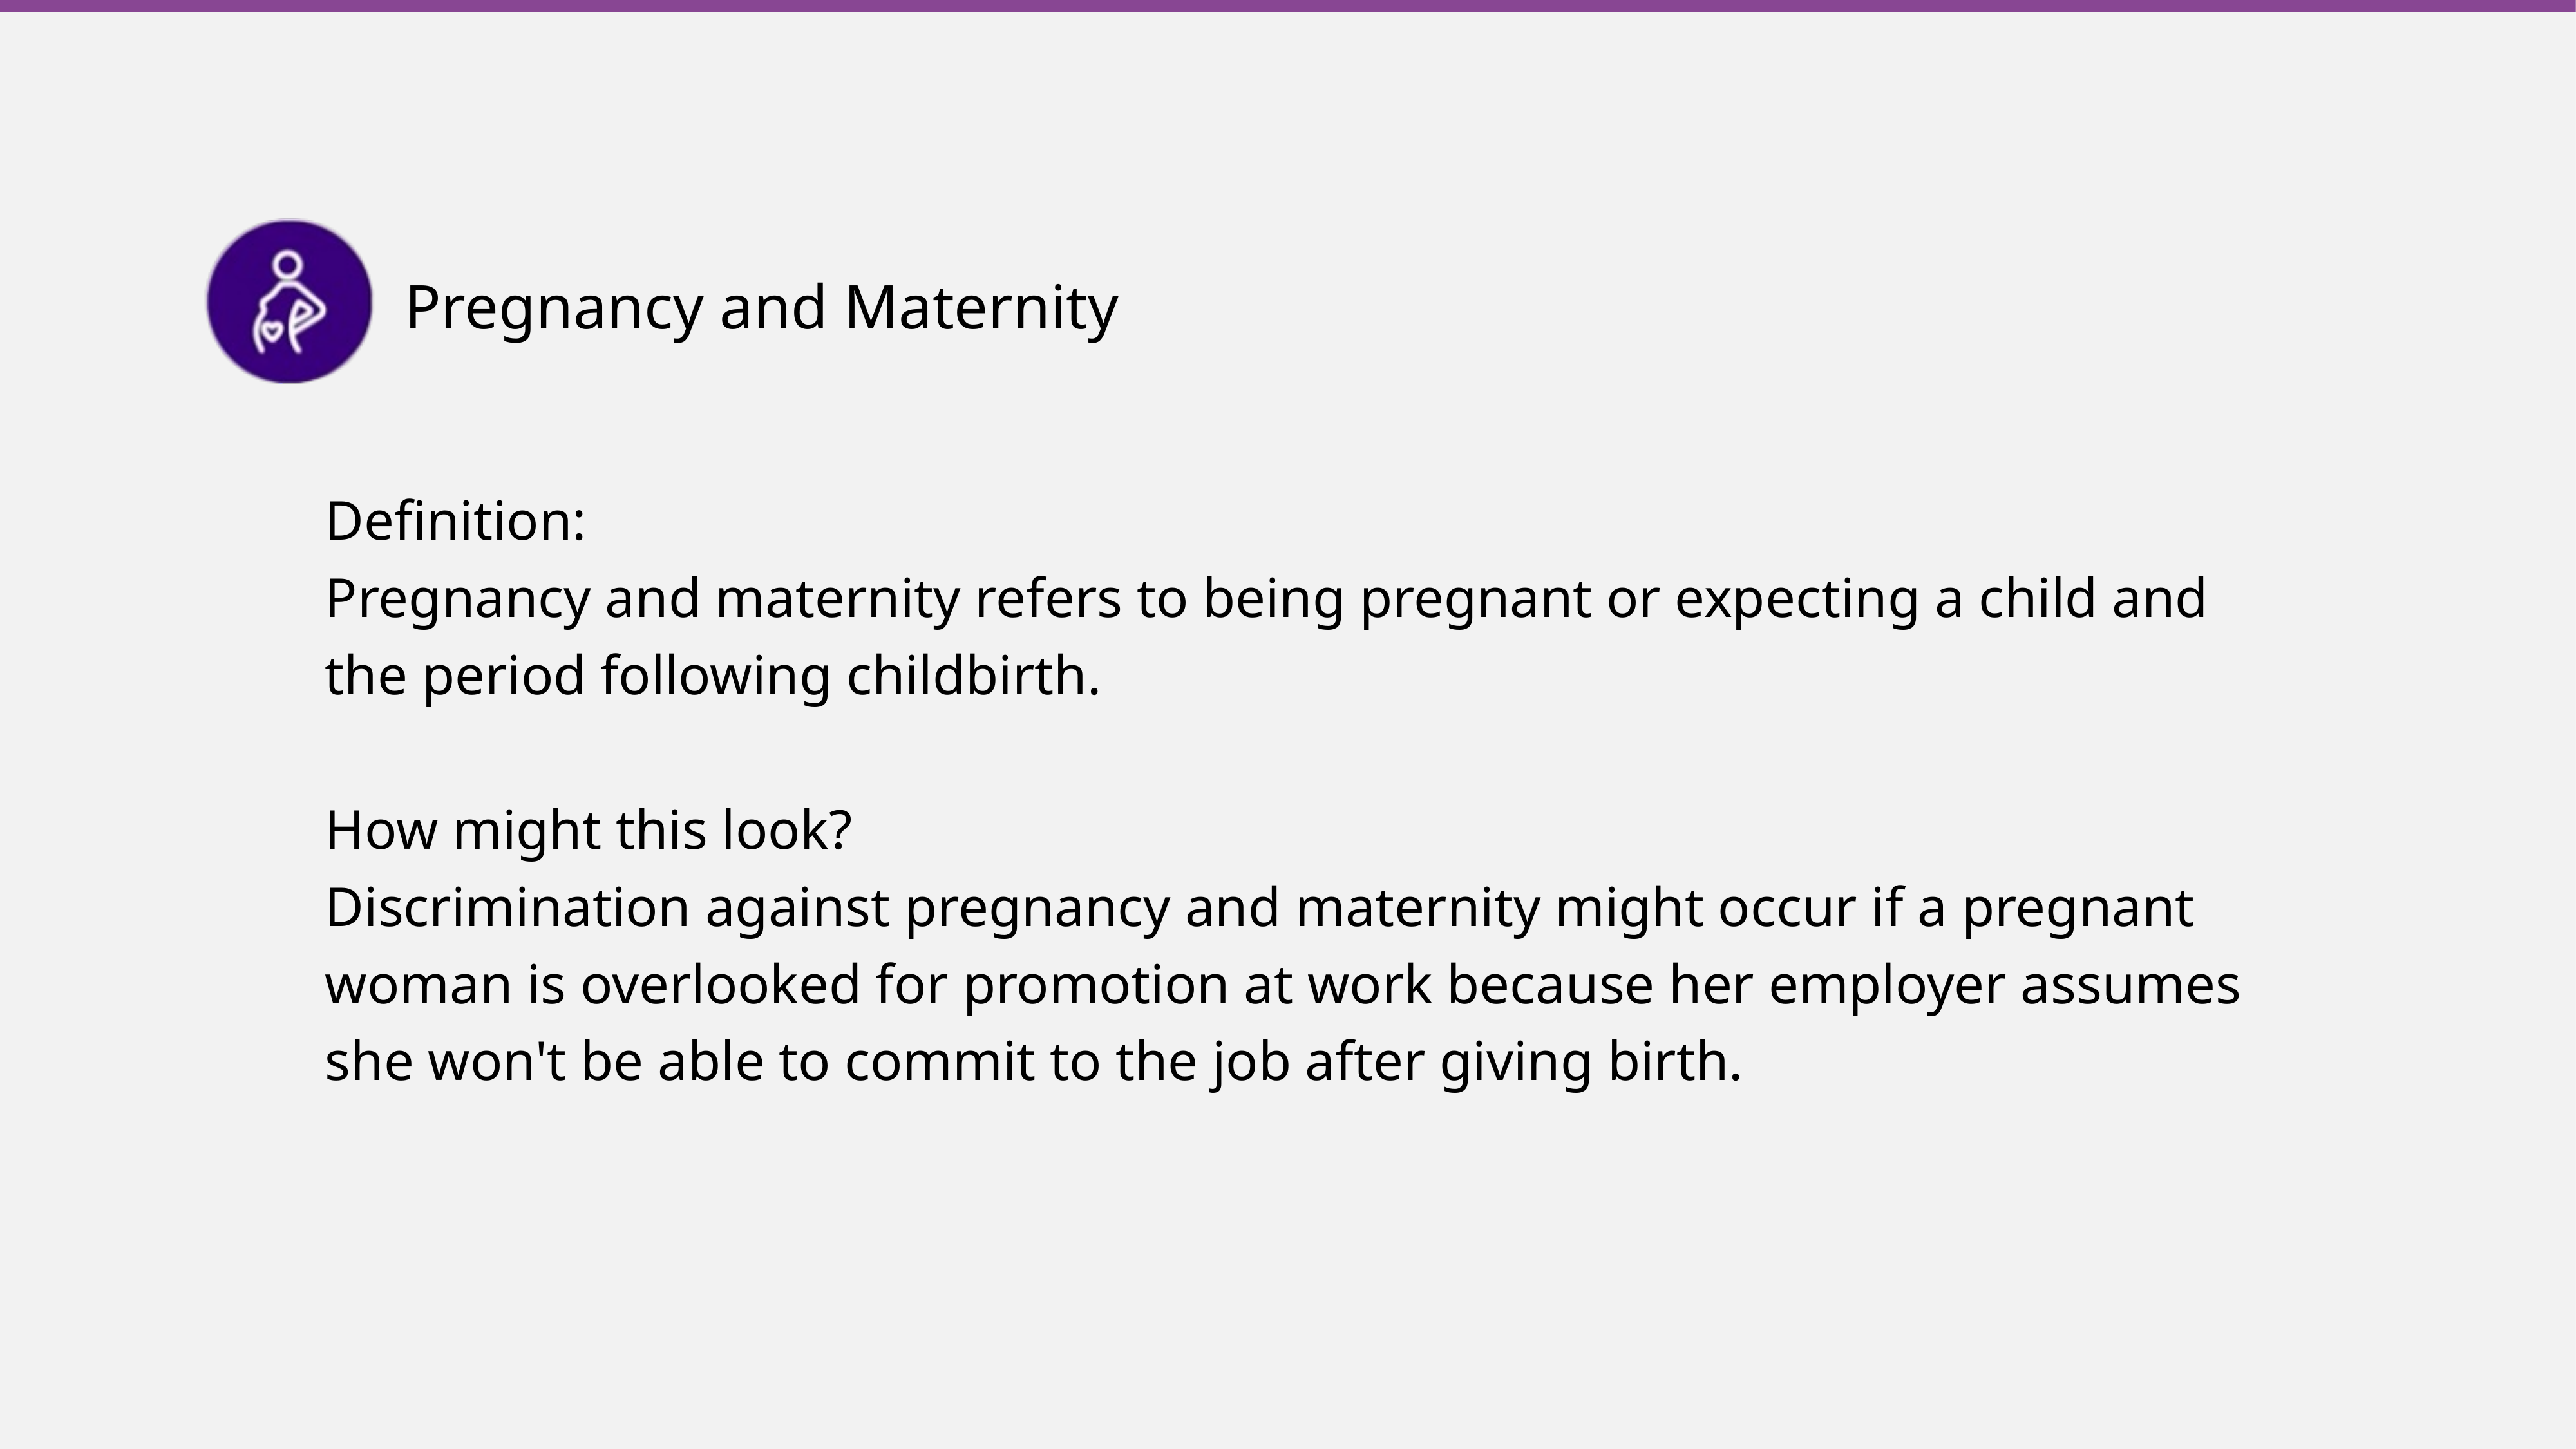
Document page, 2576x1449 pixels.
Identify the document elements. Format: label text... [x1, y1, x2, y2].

text_box Definition: Pregnancy and maternity refers to being pregnant or expecting a child and the period following childbirth. How might this look? Discrimination against pregnancy and maternity might occur if a pregnant woman is overlooked for promotion at work because her employer assumes she won't be able to commit to the job after giving birth. [319, 468, 2280, 1449]
text_box Pregnancy and Maternity [399, 263, 1214, 346]
picture [0, 0, 2576, 1449]
